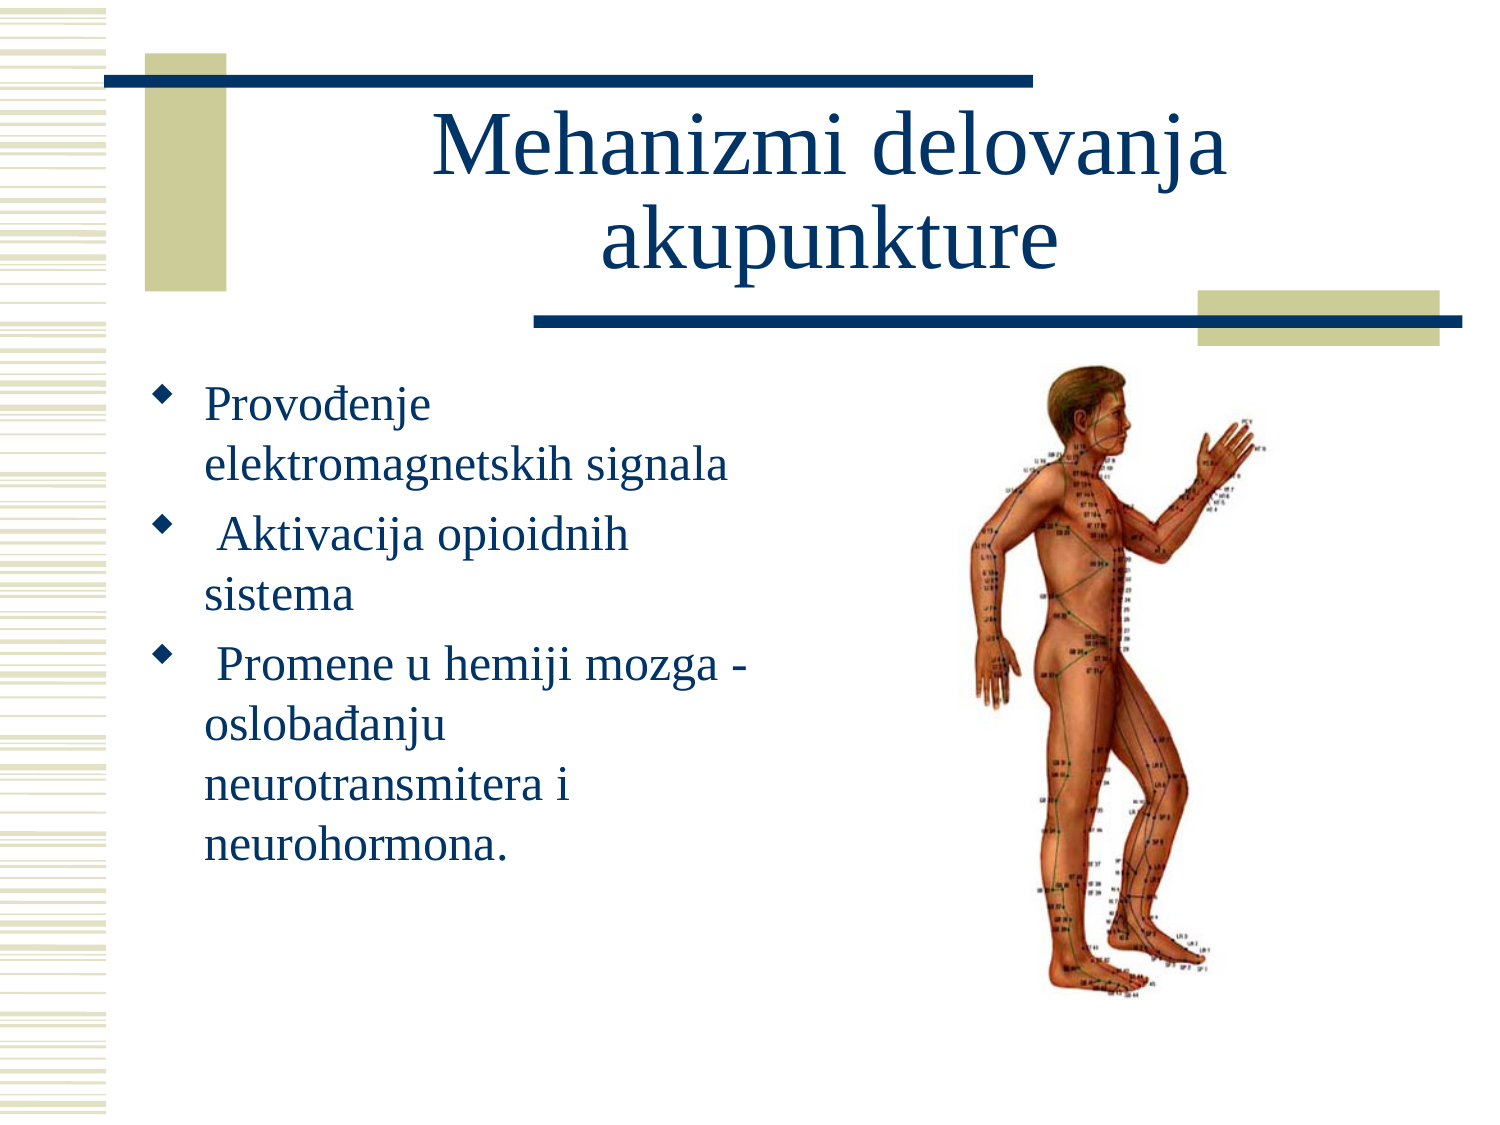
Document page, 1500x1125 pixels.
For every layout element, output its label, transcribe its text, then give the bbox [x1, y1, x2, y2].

title Mehanizmi delovanja akupunkture [224, 99, 1436, 288]
list Provođenje elektromagnetskih signala Aktivacija opioidnih sistema Promene u hemiji mozga - oslobađanju neurotransmitera i neurohormona. [132, 363, 774, 1001]
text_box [958, 362, 1278, 1001]
